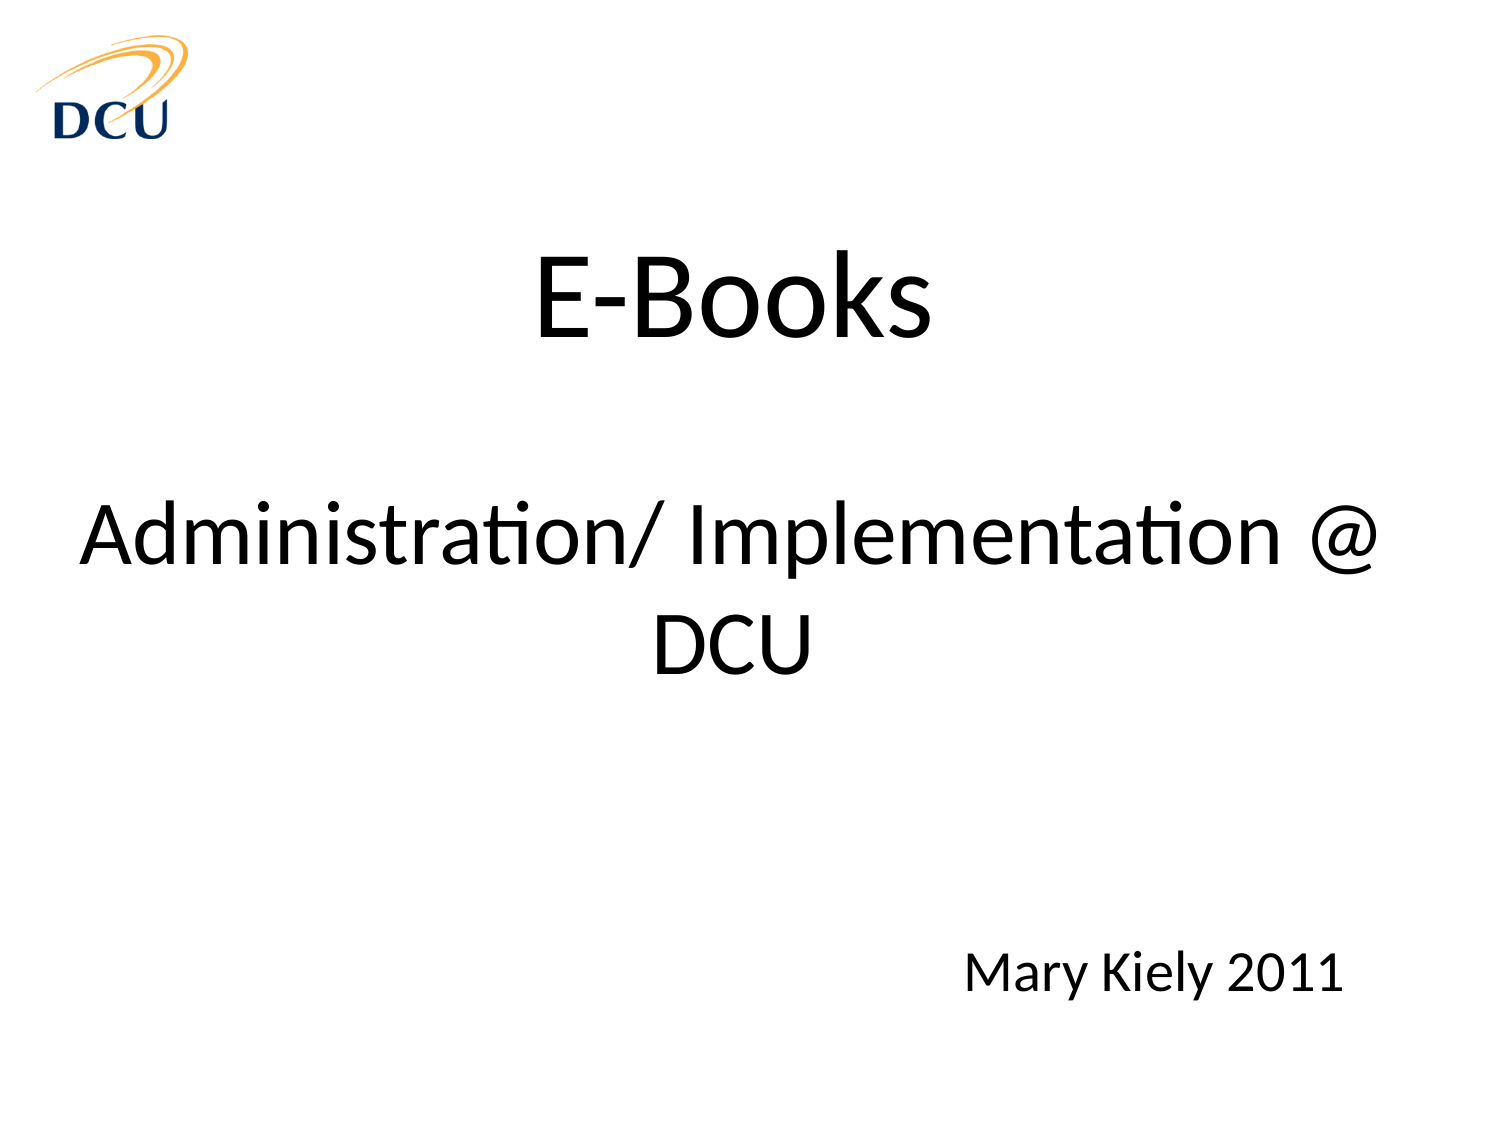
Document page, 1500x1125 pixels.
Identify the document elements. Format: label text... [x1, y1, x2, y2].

text_box E-Books Administration/ Implementation @ DCU [58, 58, 1409, 1067]
text_box Mary Kiely 2011 [949, 925, 1418, 1011]
picture [34, 34, 188, 139]
